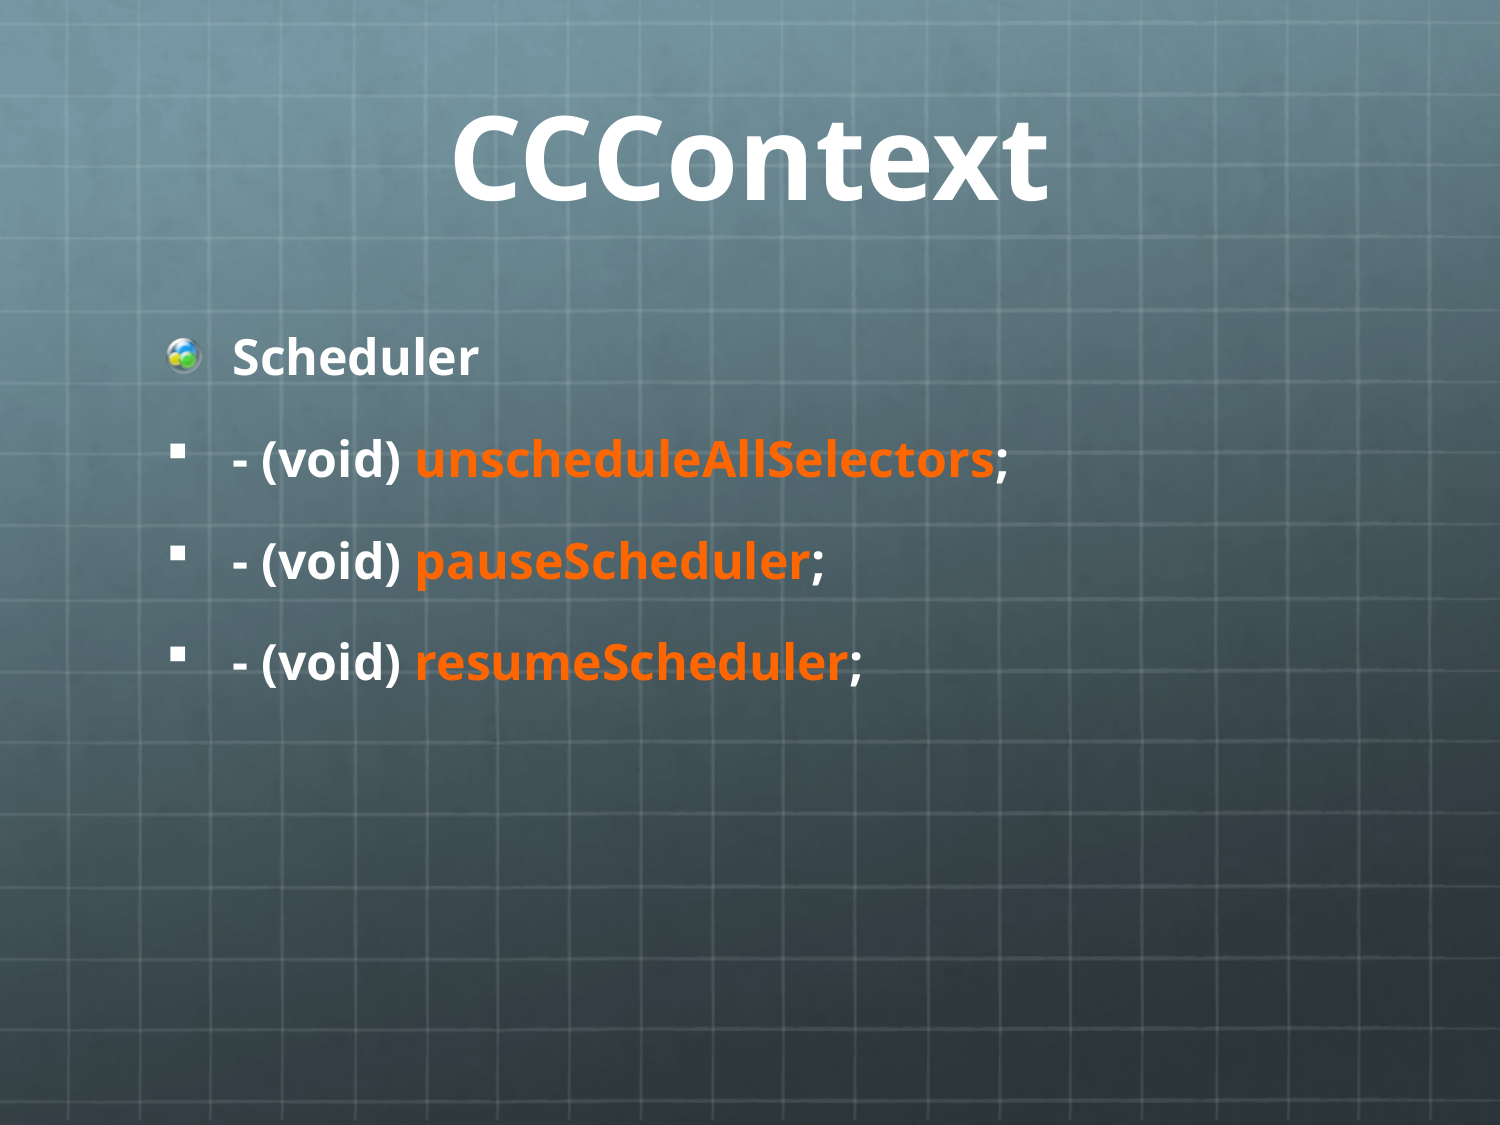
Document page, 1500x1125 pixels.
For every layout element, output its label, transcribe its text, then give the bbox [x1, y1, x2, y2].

picture [0, 0, 1500, 1125]
title CCContext [127, 17, 1372, 289]
text_box Scheduler - (void) unscheduleAllSelectors; - (void) pauseScheduler; - (void) resumeScheduler; [151, 318, 1372, 1099]
